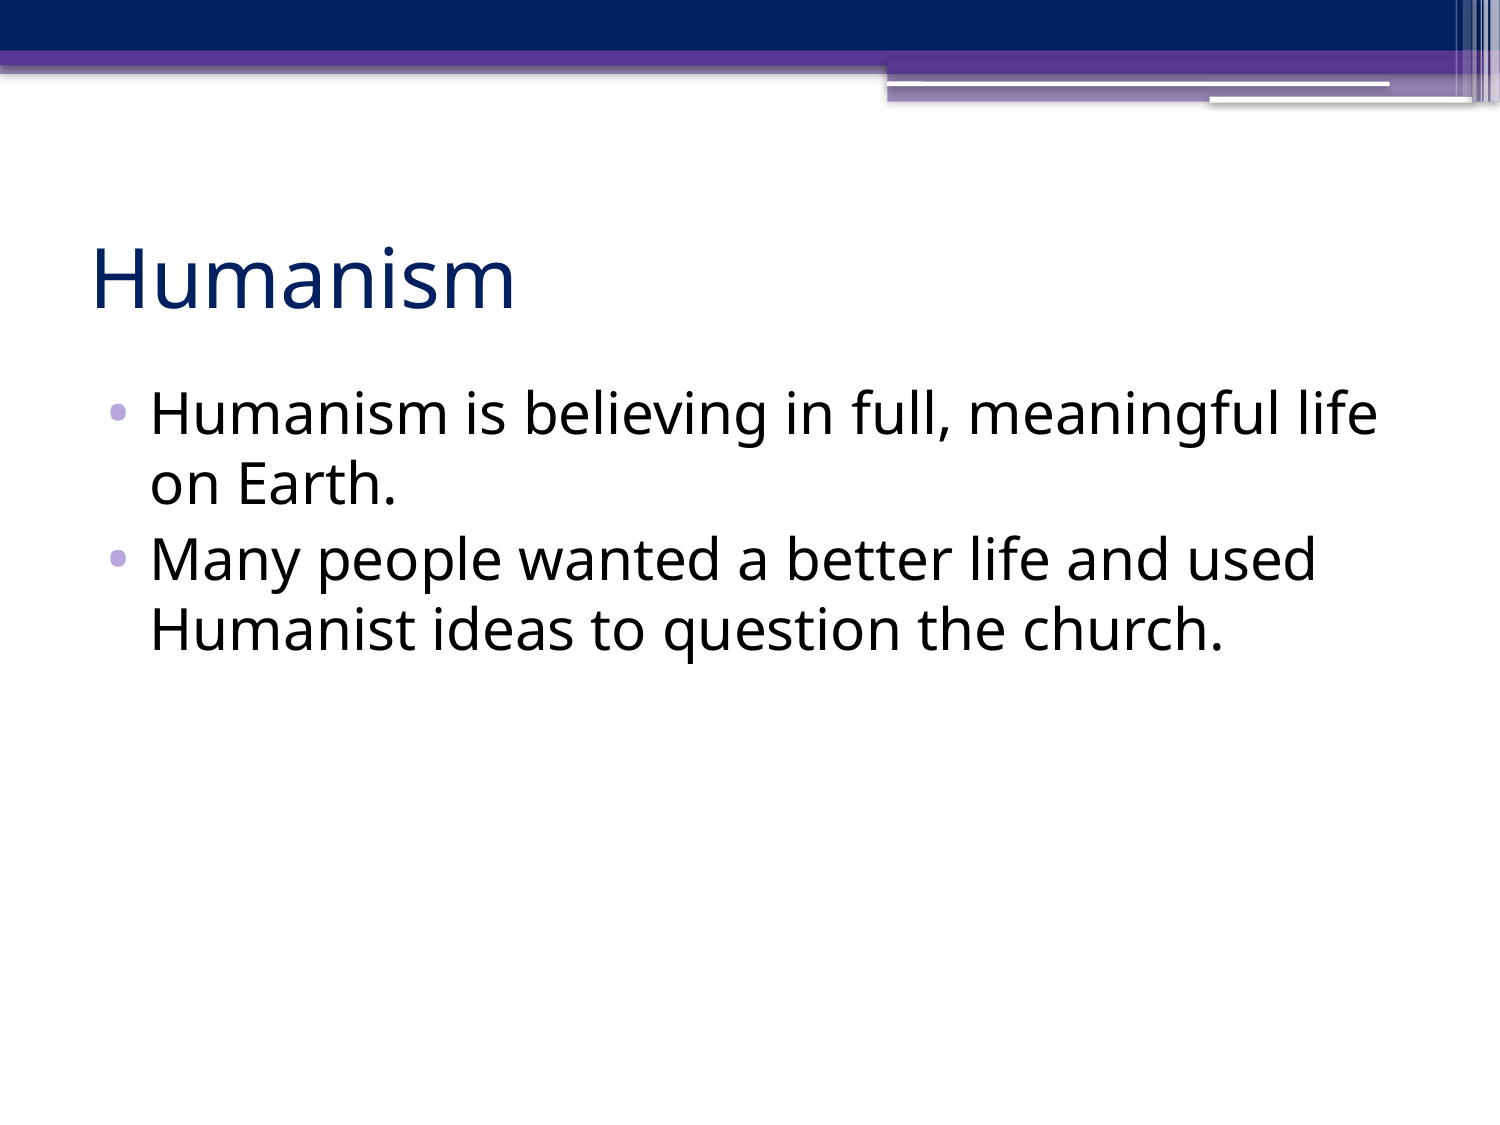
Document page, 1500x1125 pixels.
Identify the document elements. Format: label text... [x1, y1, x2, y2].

title Humanism [75, 187, 1425, 363]
list Humanism is believing in full, meaningful life on Earth. Many people wanted a better life and used Humanist ideas to question the church. [75, 368, 1425, 1079]
